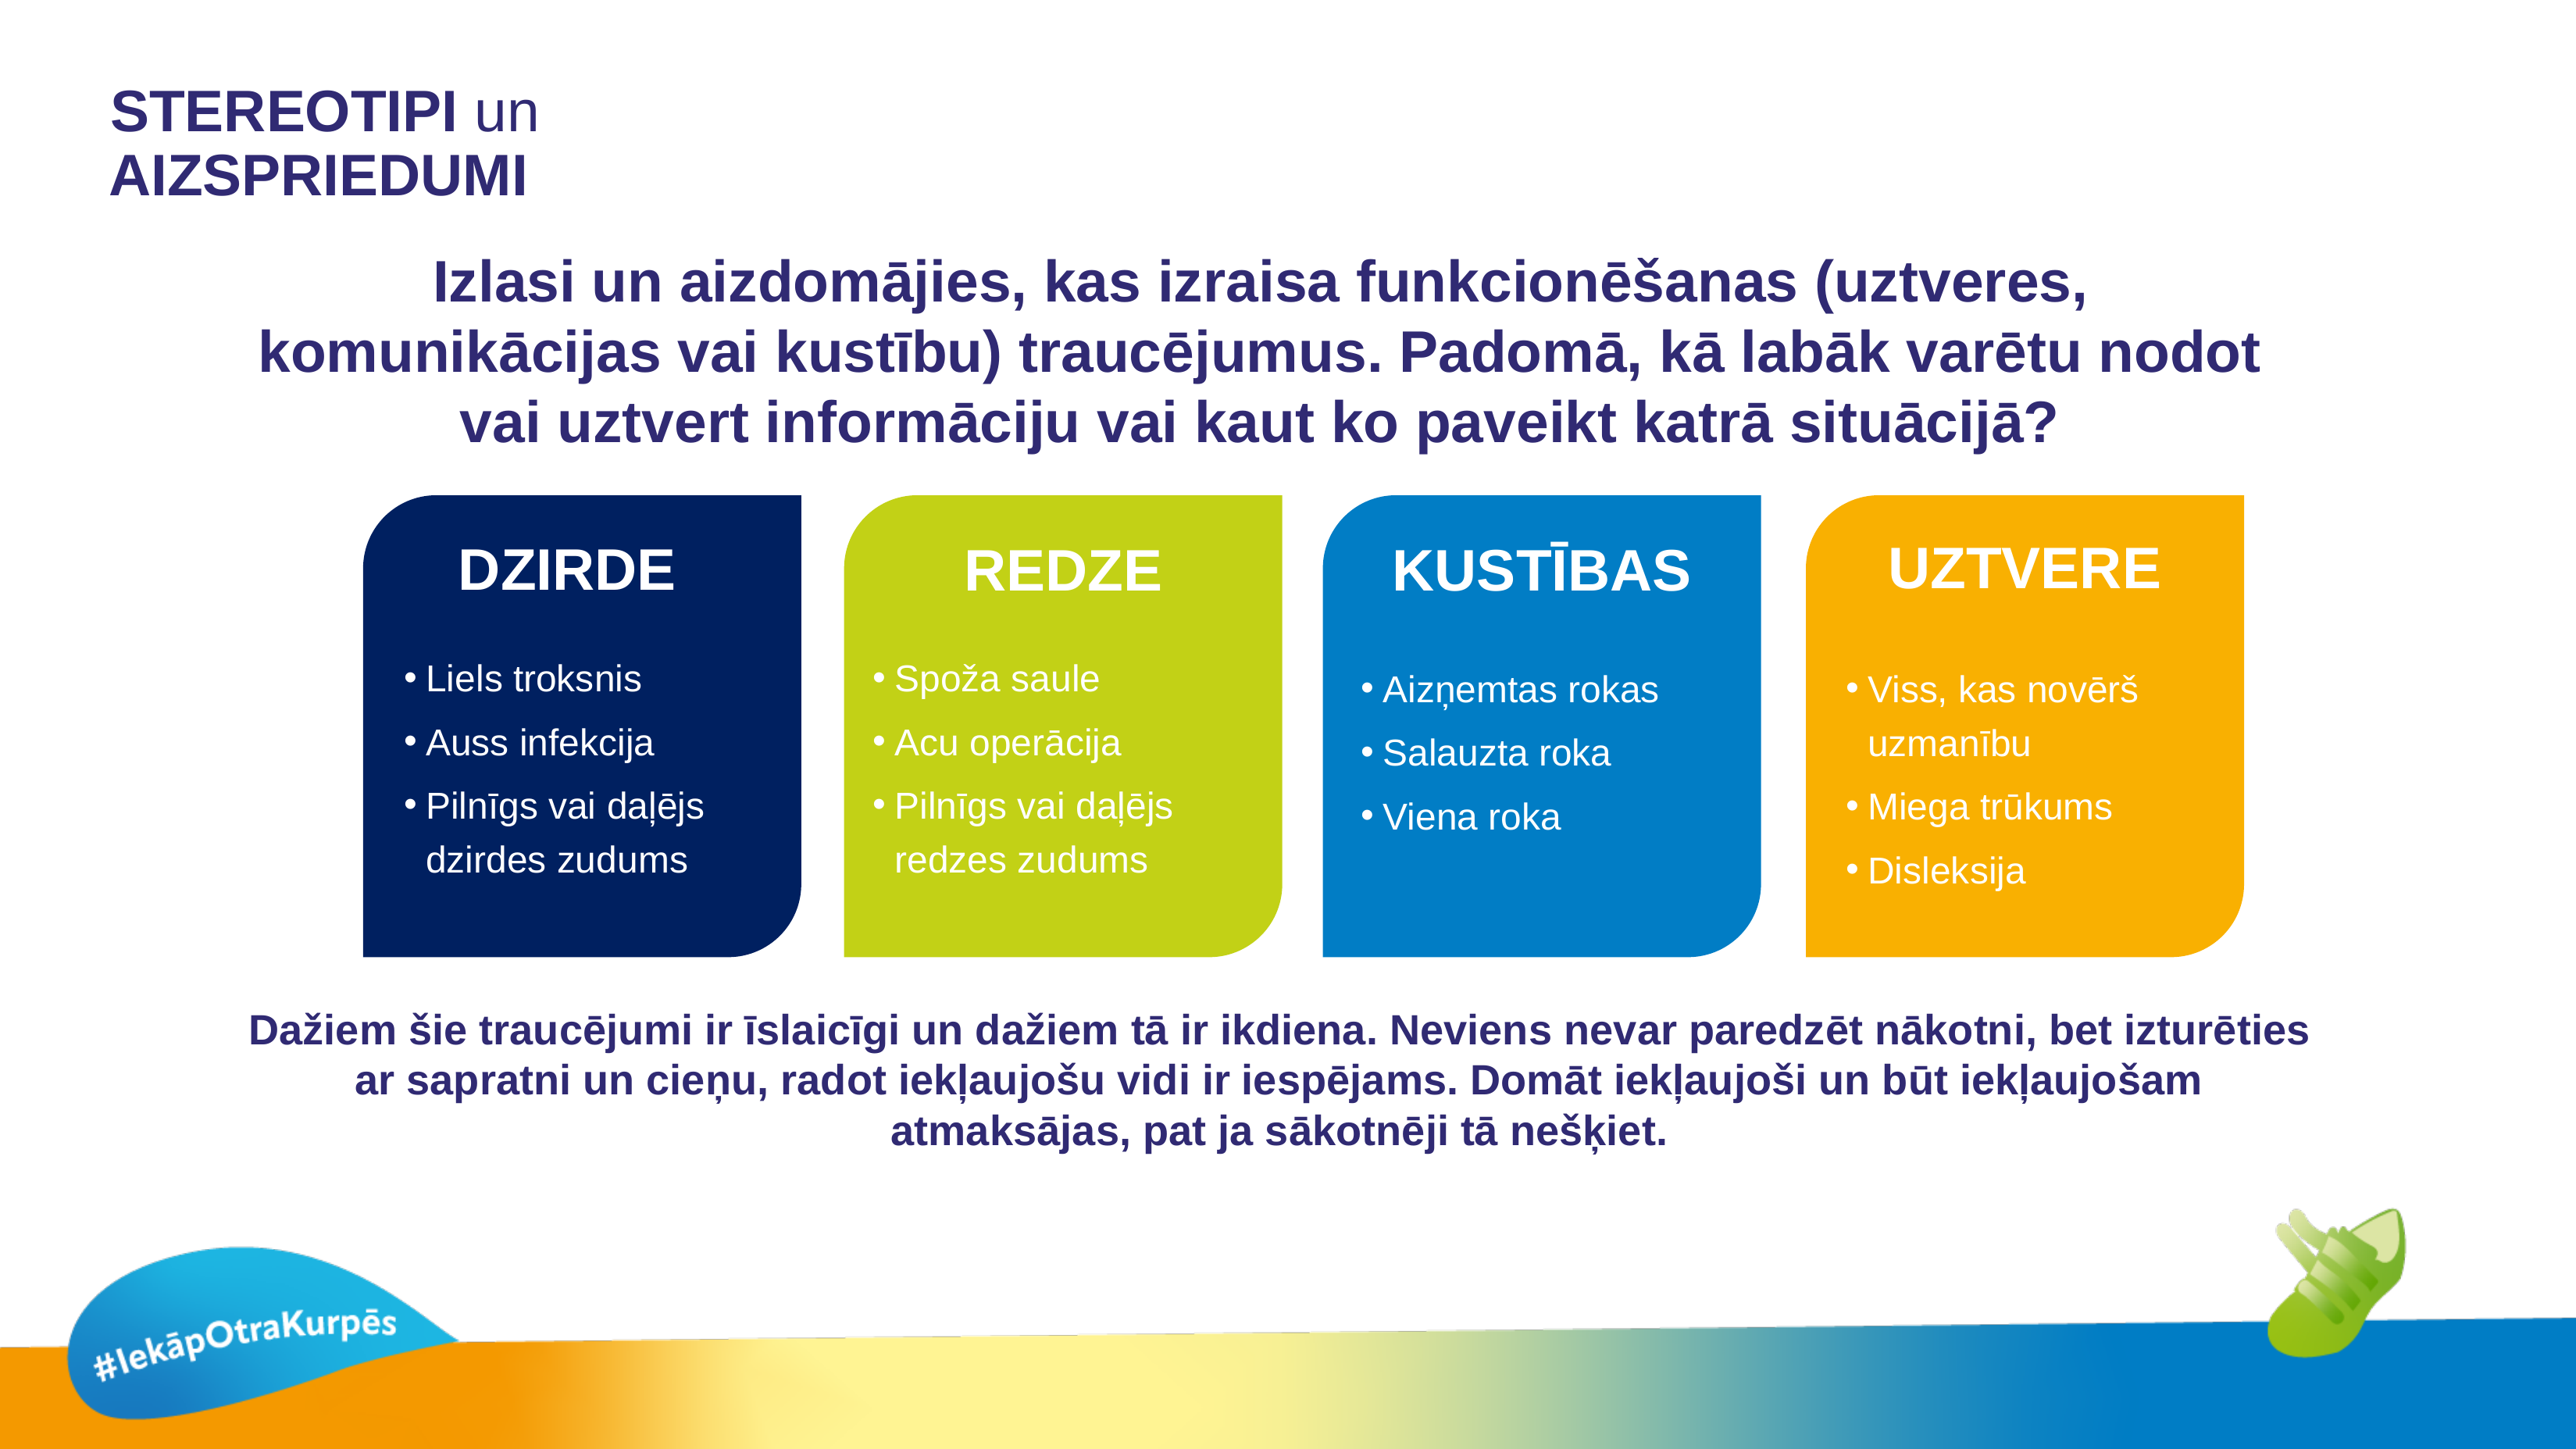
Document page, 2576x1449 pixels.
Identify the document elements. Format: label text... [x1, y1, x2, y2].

text_box KUSTĪBAS [1385, 525, 1700, 609]
text_box Spoža saule Acu operācija Pilnīgs vai daļējs redzes zudums [869, 642, 1205, 881]
text_box REDZE [957, 525, 1170, 609]
text_box UZTVERE [1881, 523, 2169, 606]
text_box [1806, 495, 2245, 958]
text_box Dažiem šie traucējumi ir īslaicīgi un dažiem tā ir ikdiena. Neviens nevar paredzēt nākotni, bet izturēties ar sapratni un cieņu, radot iekļaujošu vidi ir iespējams. Domāt iekļaujoši un būt iekļaujošam atmaksājas, pat ja sākotnēji tā nešķiet. [243, 1001, 2317, 1147]
text_box DZIRDE [437, 525, 698, 609]
picture [0, 1149, 2576, 1449]
text_box Liels troksnis Auss infekcija Pilnīgs vai daļējs dzirdes zudums [401, 642, 722, 881]
text_box [362, 495, 801, 958]
text_box Aizņemtas rokas Salauzta roka Viena roka [1358, 653, 1680, 837]
text_box [1322, 495, 1761, 958]
text_box [844, 495, 1283, 958]
text_box Viss, kas novērš uzmanību Miega trūkums Disleksija [1843, 653, 2172, 892]
title STEREOTIPI un AIZSPRIEDUMI [109, 80, 814, 206]
text_box Izlasi un aizdomājies, kas izraisa funkcionēšanas (uztveres, komunikācijas vai kustību) traucējumus. Padomā, kā labāk varētu nodot vai uztvert informāciju vai kaut ko paveikt katrā situācijā? [223, 243, 2298, 456]
